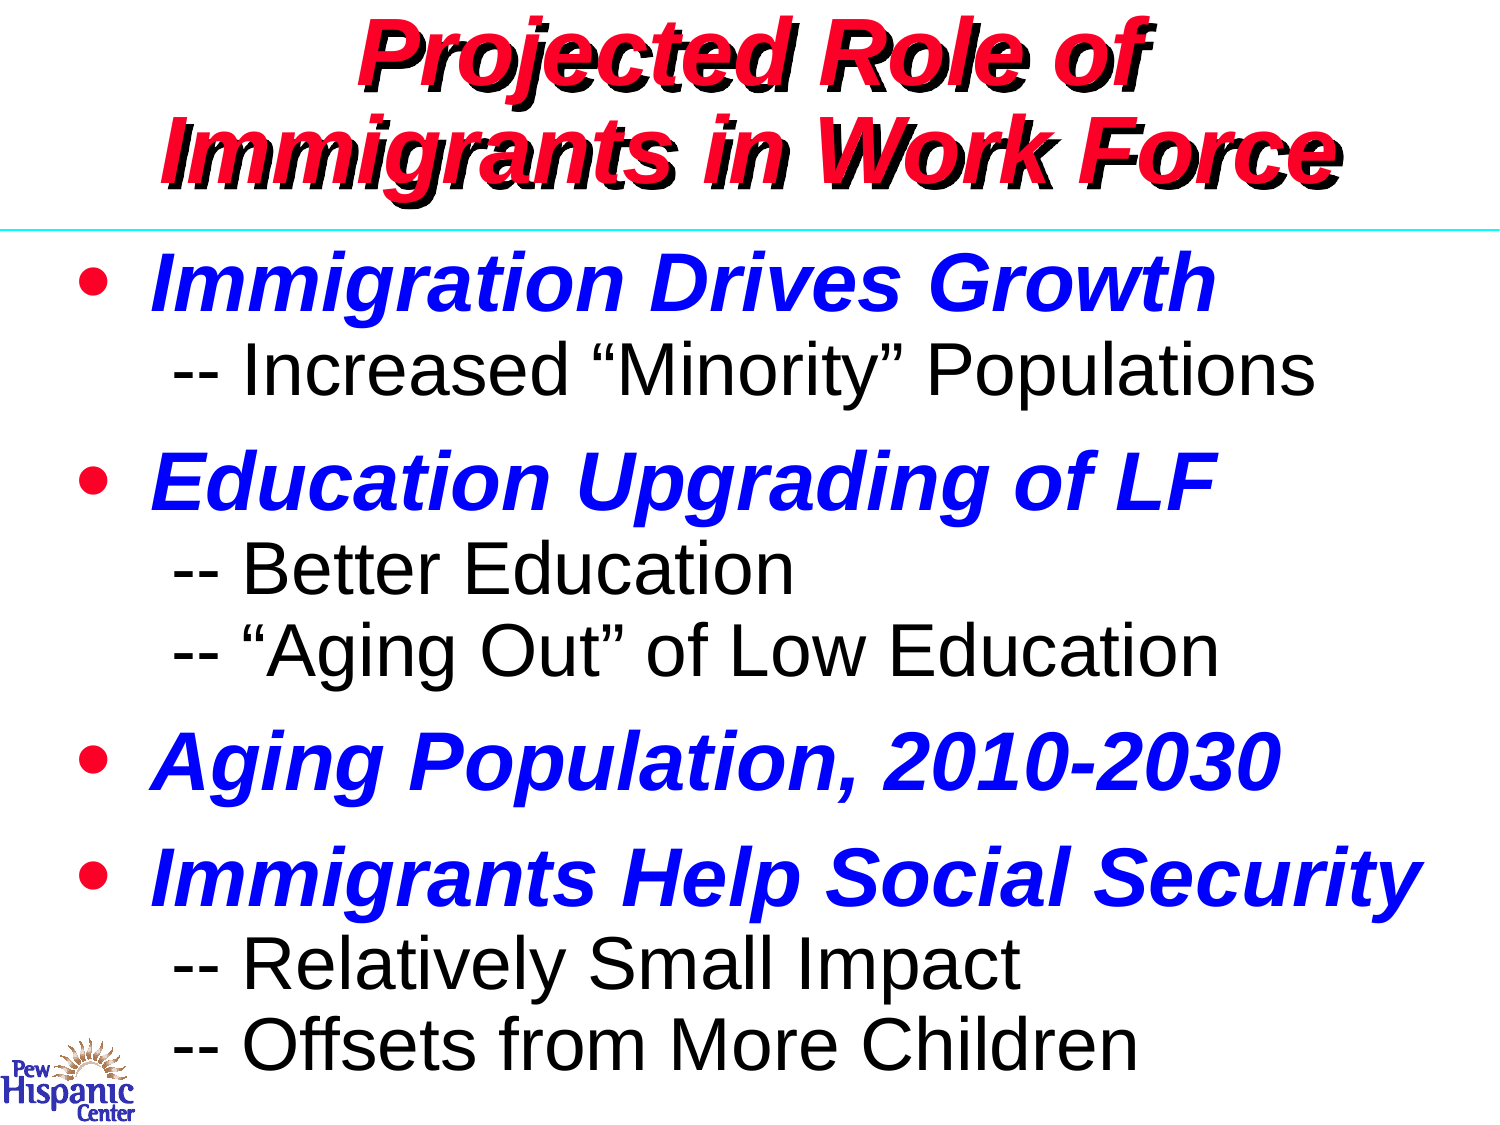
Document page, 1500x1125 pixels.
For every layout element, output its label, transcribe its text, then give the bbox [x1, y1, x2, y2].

list Immigration Drives Growth -- Increased “Minority” Populations Education Upgrading of LF -- Better Education -- “Aging Out” of Low Education Aging Population, 2010-2030 Immigrants Help Social Security -- Relatively Small Impact -- Offsets from More Children [60, 231, 1440, 1095]
title Projected Role of Immigrants in Work Force [143, 0, 1357, 211]
